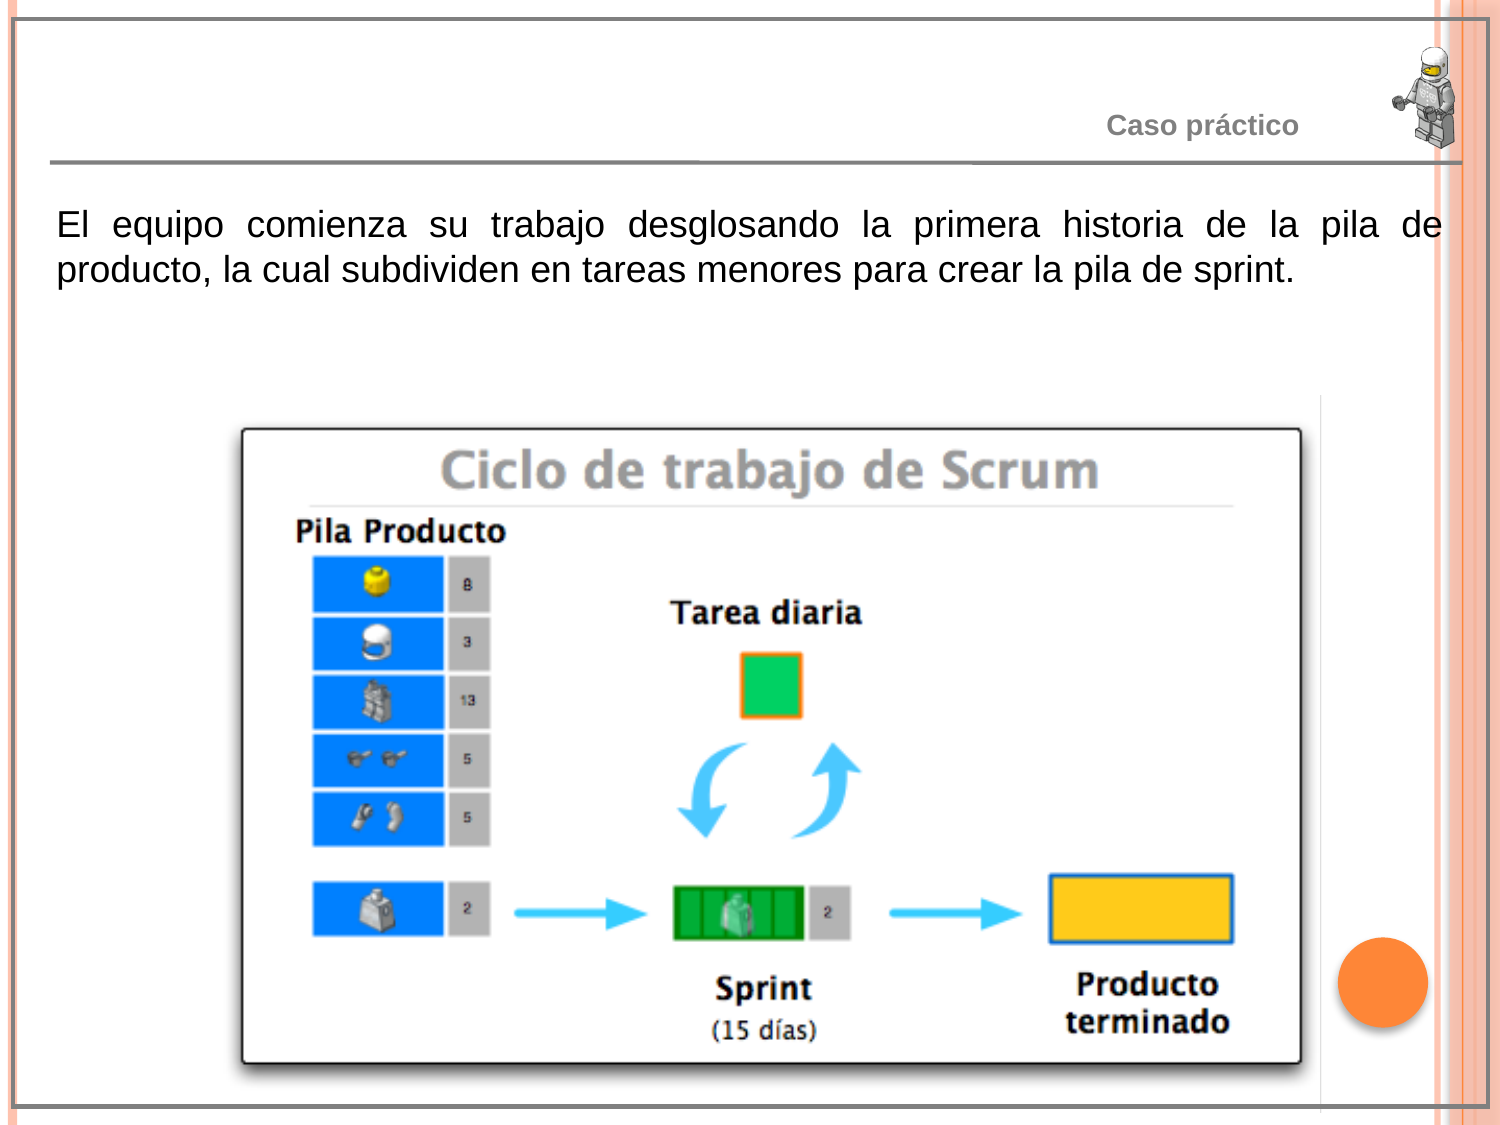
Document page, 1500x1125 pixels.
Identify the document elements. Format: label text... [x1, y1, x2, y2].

text_box El equipo comienza su trabajo desglosando la primera historia de la pila de producto, la cual subdividen en tareas menores para crear la pila de sprint. [50, 199, 1450, 390]
picture [199, 395, 1342, 1113]
text_box [12, 19, 1488, 1107]
picture [1383, 37, 1463, 157]
text_box Caso práctico [1099, 106, 1324, 157]
